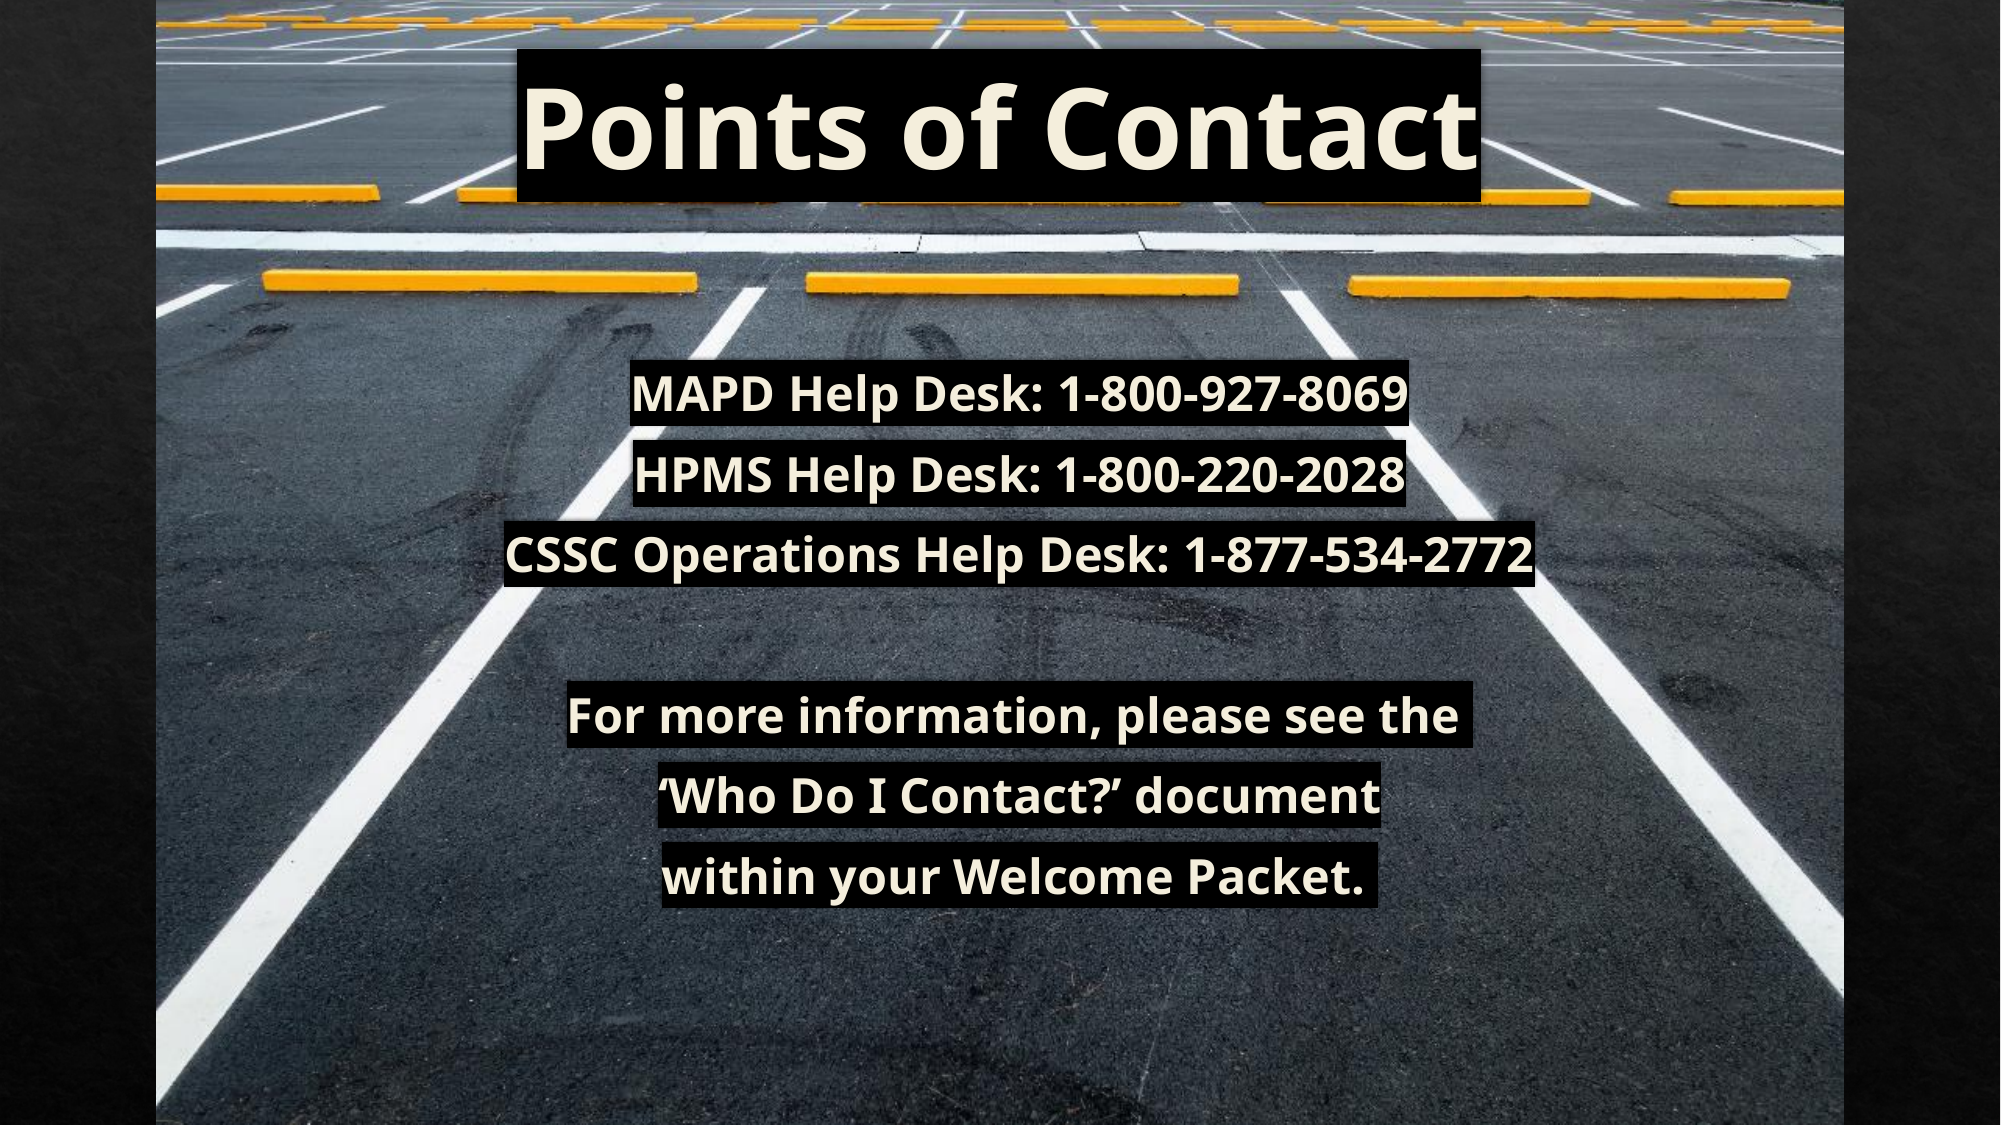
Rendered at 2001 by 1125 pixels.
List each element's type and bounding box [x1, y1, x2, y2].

picture [155, 0, 1844, 1125]
